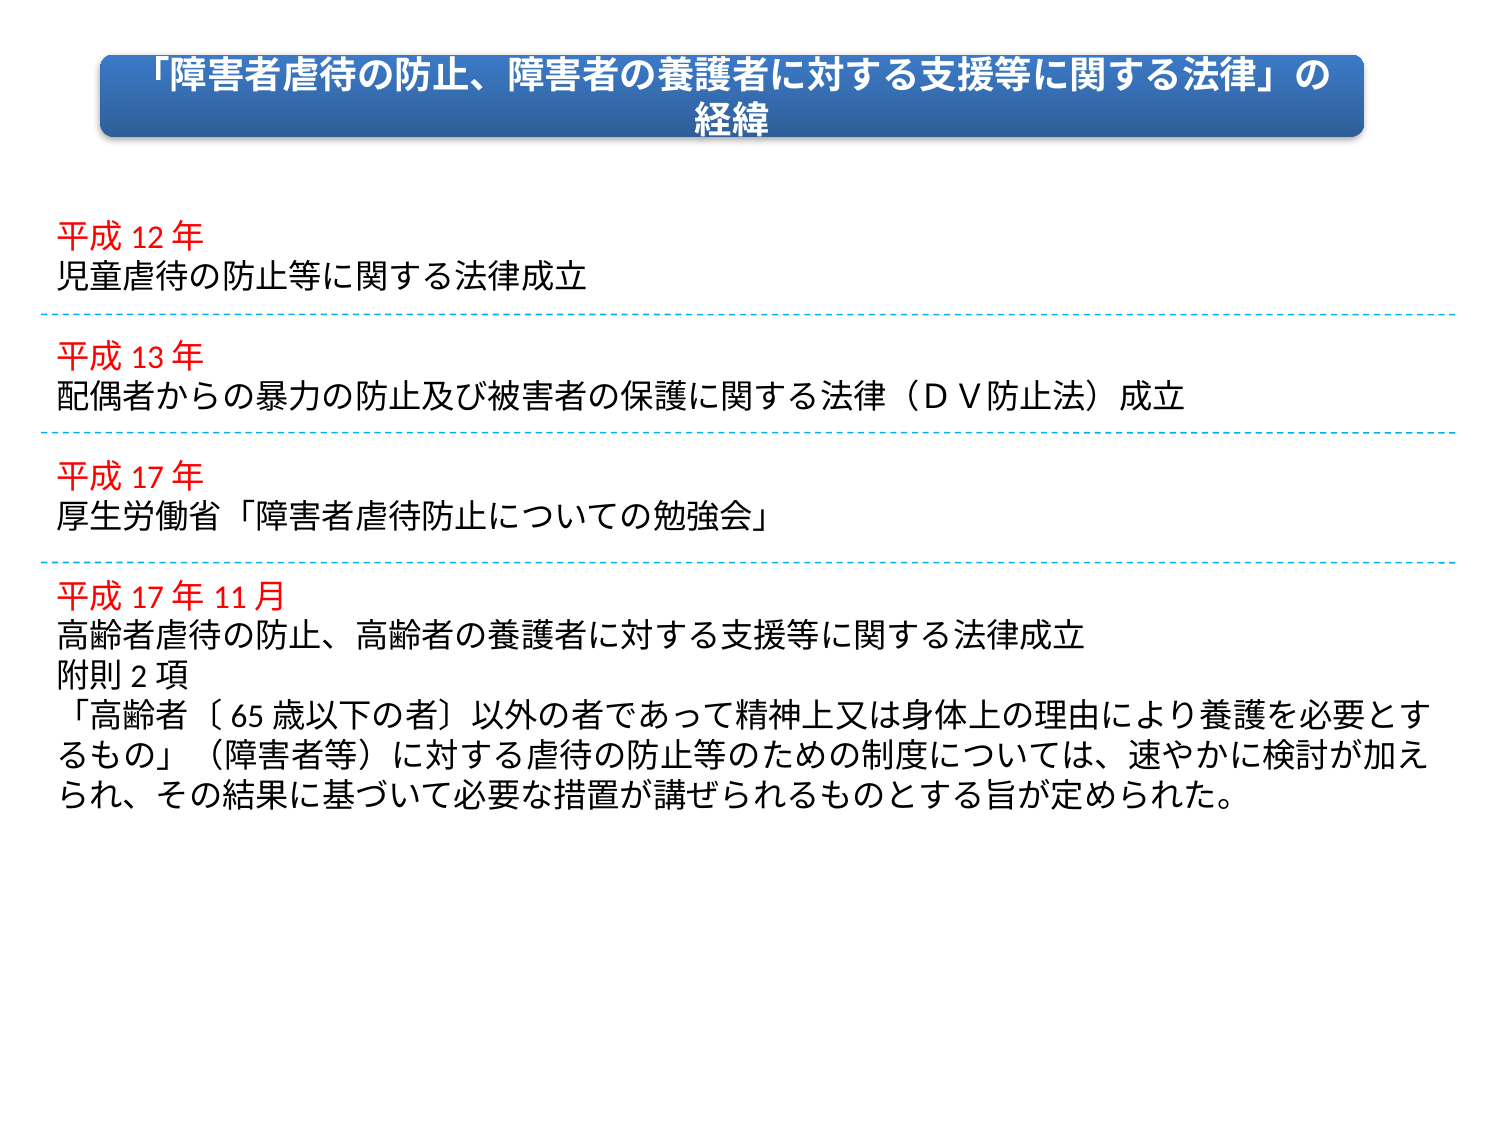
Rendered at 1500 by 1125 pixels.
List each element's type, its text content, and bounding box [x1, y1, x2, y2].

text_box 「障害者虐待の防止、障害者の養護者に対する支援等に関する法律」の経緯 [100, 54, 1365, 138]
text_box 平成12年 児童虐待の防止等に関する法律成立 平成13年 配偶者からの暴力の防止及び被害者の保護に関する法律（ＤＶ防止法）成立 平成17年 厚生労働省「障害者虐待防止についての勉強会」 平成17年11月 高齢者虐待の防止、高齢者の養護者に対する支援等に関する法律成立 附則2項 「高齢者〔65歳以下の者〕以外の者であって精神上又は身体上の理由により養護を必要とするもの」（障害者等）に対する虐待の防止等のための制度については、速やかに検討が加えられ、その結果に基づいて必要な措置が講ぜられるものとする旨が定められた。 [41, 208, 1447, 313]
text_box 平成12年 児童虐待の防止等に関する法律成立 平成13年 配偶者からの暴力の防止及び被害者の保護に関する法律（ＤＶ防止法）成立 平成17年 厚生労働省「障害者虐待防止についての勉強会」 平成17年11月 高齢者虐待の防止、高齢者の養護者に対する支援等に関する法律成立 附則2項 「高齢者〔65歳以下の者〕以外の者であって精神上又は身体上の理由により養護を必要とするもの」（障害者等）に対する虐待の防止等のための制度については、速やかに検討が加えられ、その結果に基づいて必要な措置が講ぜられるものとする旨が定められた。 [41, 440, 1447, 561]
text_box 平成12年 児童虐待の防止等に関する法律成立 平成13年 配偶者からの暴力の防止及び被害者の保護に関する法律（ＤＶ防止法）成立 平成17年 厚生労働省「障害者虐待防止についての勉強会」 平成17年11月 高齢者虐待の防止、高齢者の養護者に対する支援等に関する法律成立 附則2項 「高齢者〔65歳以下の者〕以外の者であって精神上又は身体上の理由により養護を必要とするもの」（障害者等）に対する虐待の防止等のための制度については、速やかに検討が加えられ、その結果に基づいて必要な措置が講ぜられるものとする旨が定められた。 [41, 322, 1447, 431]
text_box 平成12年 児童虐待の防止等に関する法律成立 平成13年 配偶者からの暴力の防止及び被害者の保護に関する法律（ＤＶ防止法）成立 平成17年 厚生労働省「障害者虐待防止についての勉強会」 平成17年11月 高齢者虐待の防止、高齢者の養護者に対する支援等に関する法律成立 附則2項 「高齢者〔65歳以下の者〕以外の者であって精神上又は身体上の理由により養護を必要とするもの」（障害者等）に対する虐待の防止等のための制度については、速やかに検討が加えられ、その結果に基づいて必要な措置が講ぜられるものとする旨が定められた。 [41, 570, 1447, 822]
